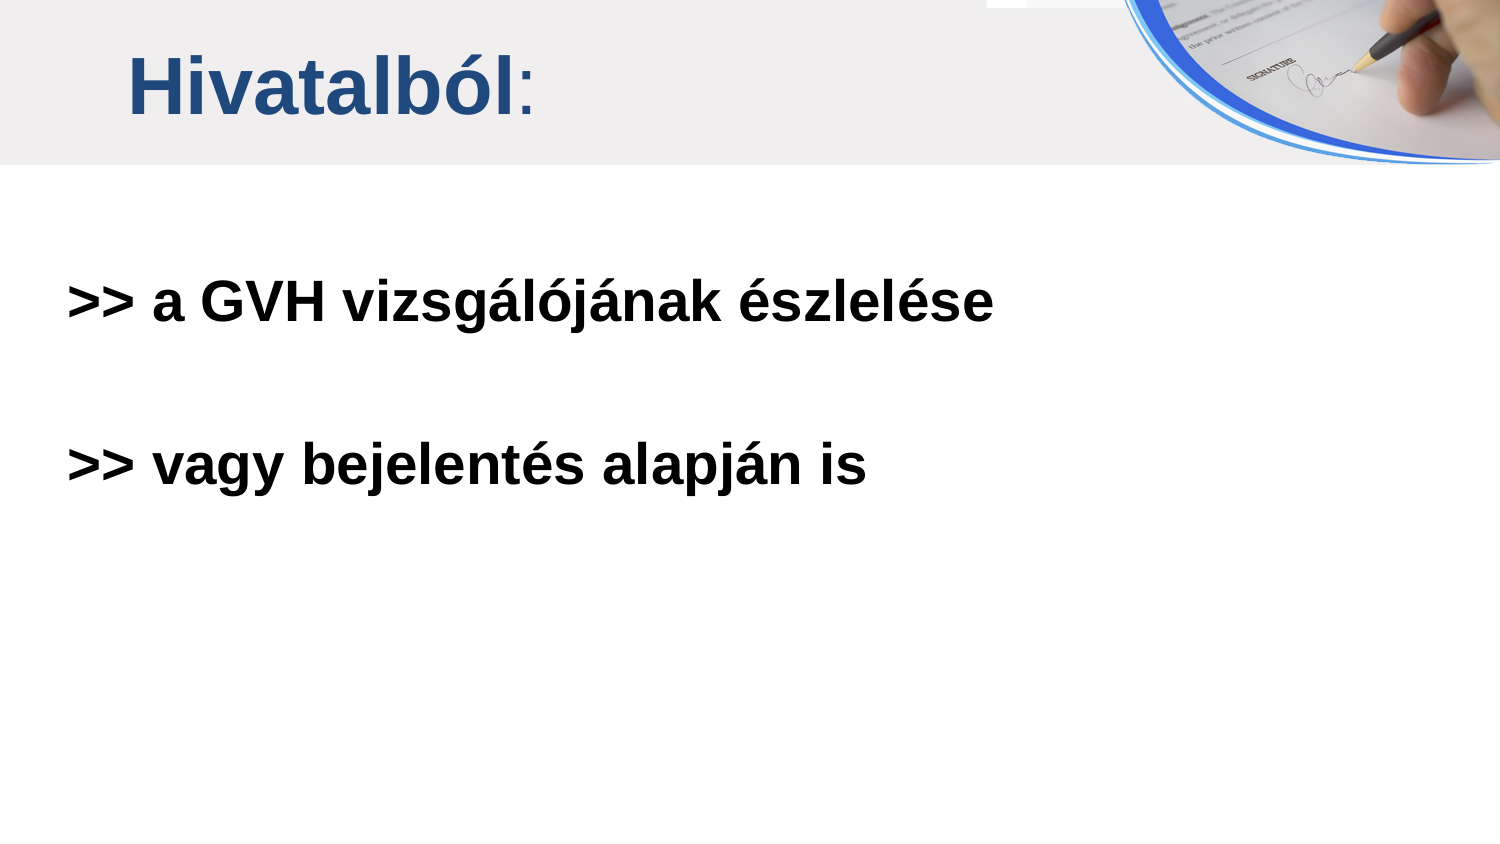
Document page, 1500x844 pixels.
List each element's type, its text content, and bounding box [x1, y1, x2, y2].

picture [0, 0, 1500, 844]
list >> a GVH vizsgálójának észlelése >> vagy bejelentés alapján is [53, 173, 1353, 741]
list Hivatalból: [29, 13, 1500, 151]
